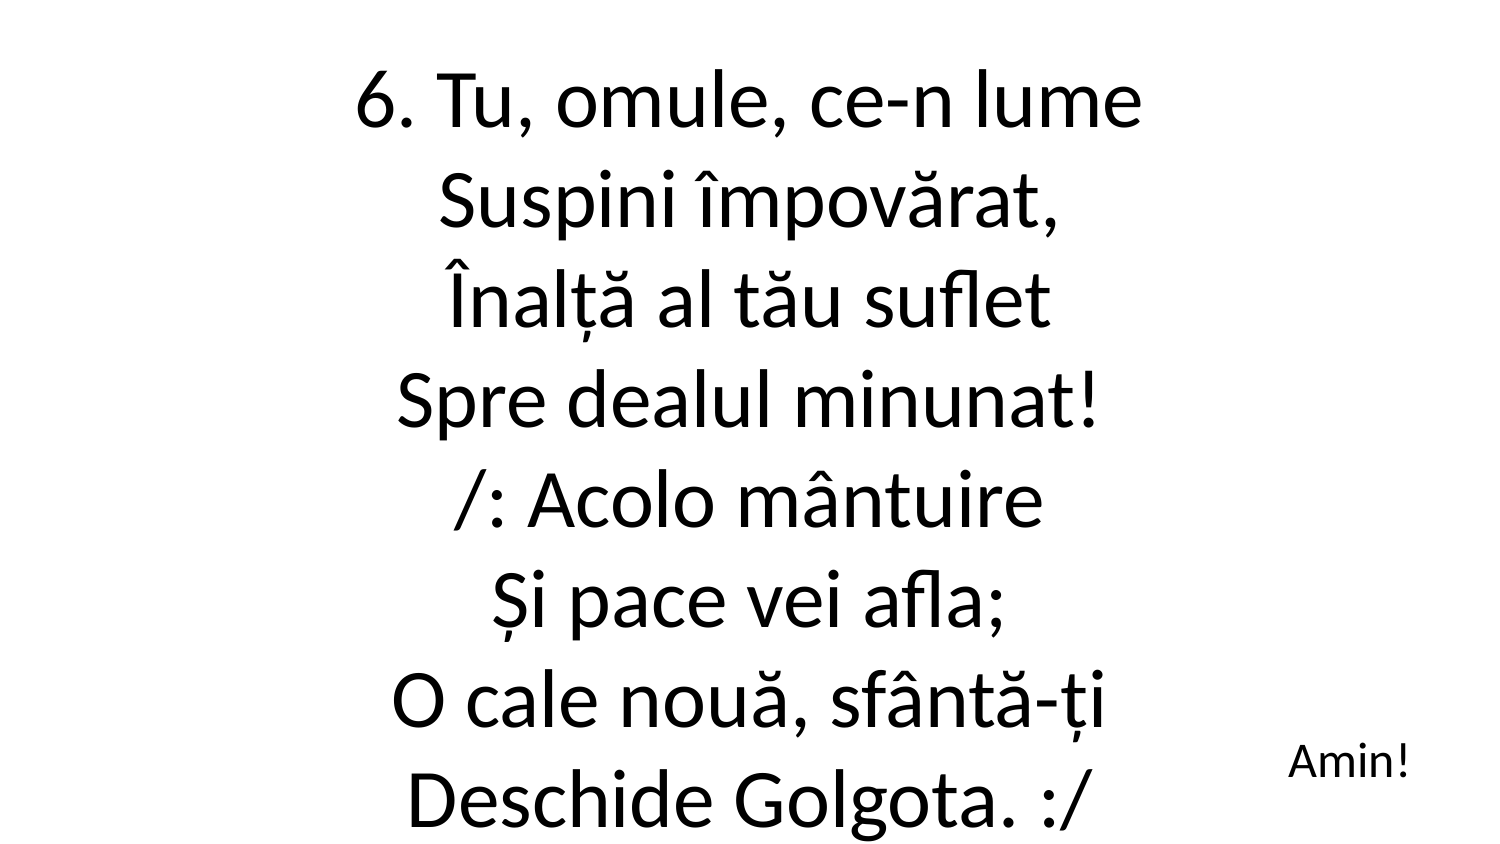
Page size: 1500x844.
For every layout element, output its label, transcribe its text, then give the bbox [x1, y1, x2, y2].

text_box Amin! [1273, 674, 1427, 795]
text_box 6. Tu, omule, ce-n lume Suspini împovărat, Înalță al tău suflet Spre dealul minunat! /: Acolo mântuire Și pace vei afla; O cale nouă, sfântă-ți Deschide Golgota. :/ [339, 0, 1161, 844]
